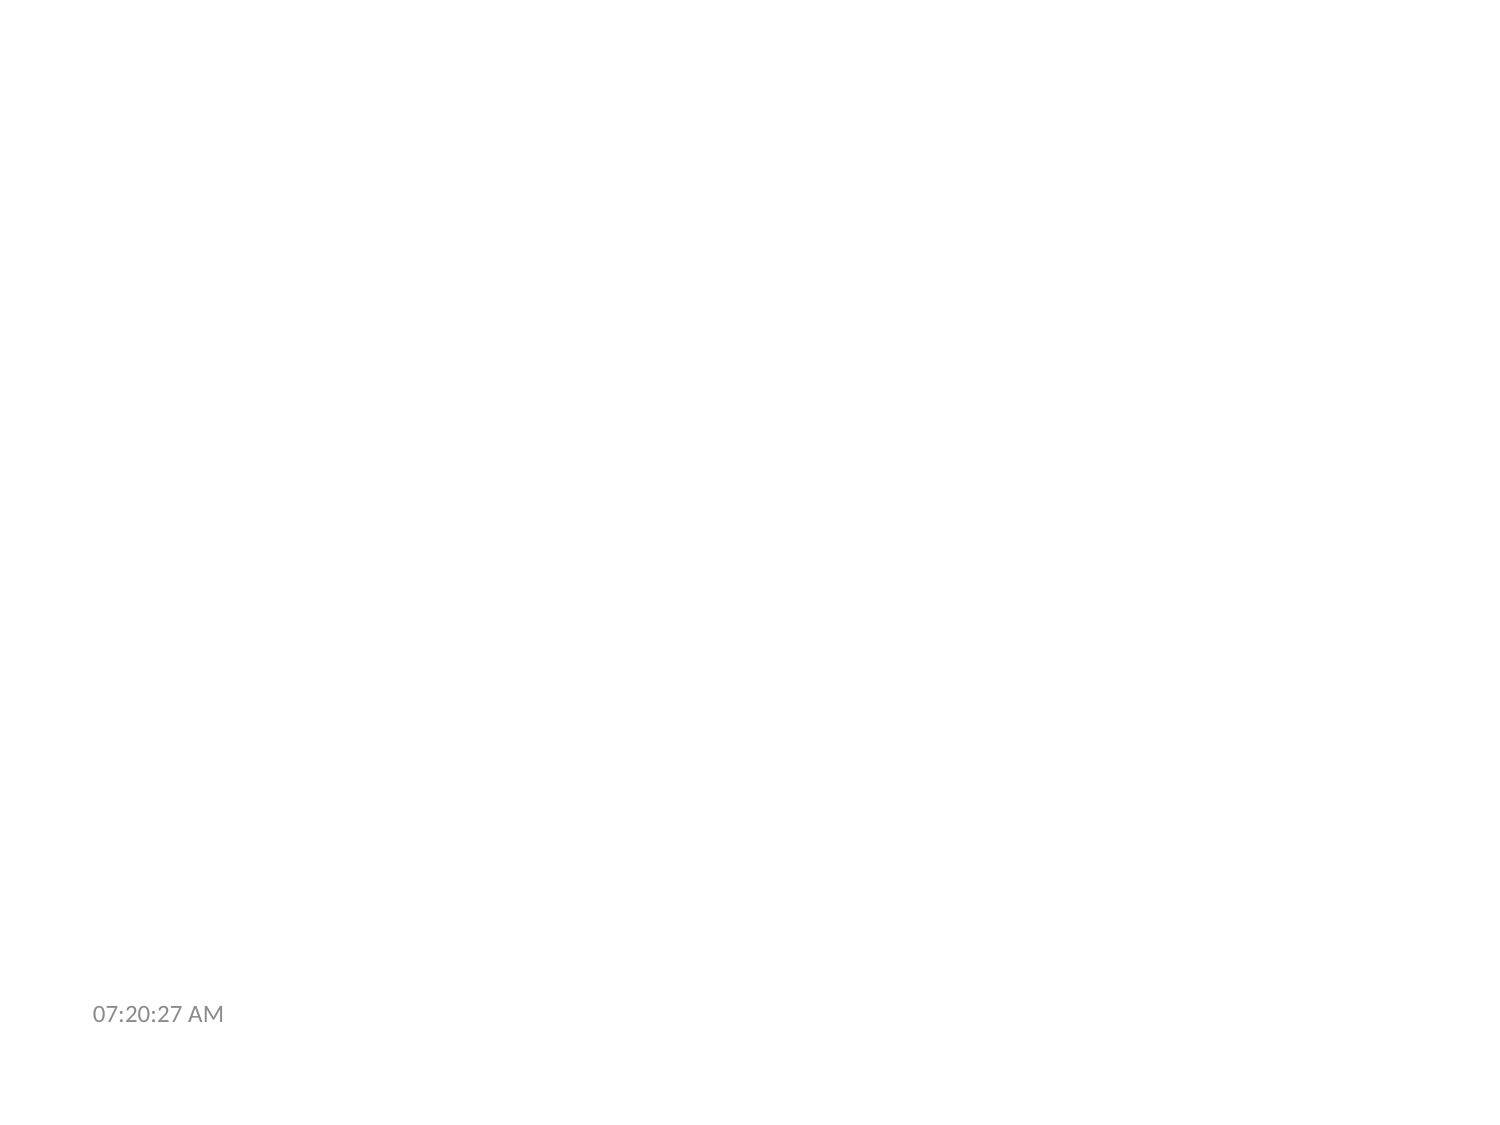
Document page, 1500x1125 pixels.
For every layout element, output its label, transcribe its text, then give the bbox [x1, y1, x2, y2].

text_box 3:35:09 PM [77, 982, 428, 1043]
